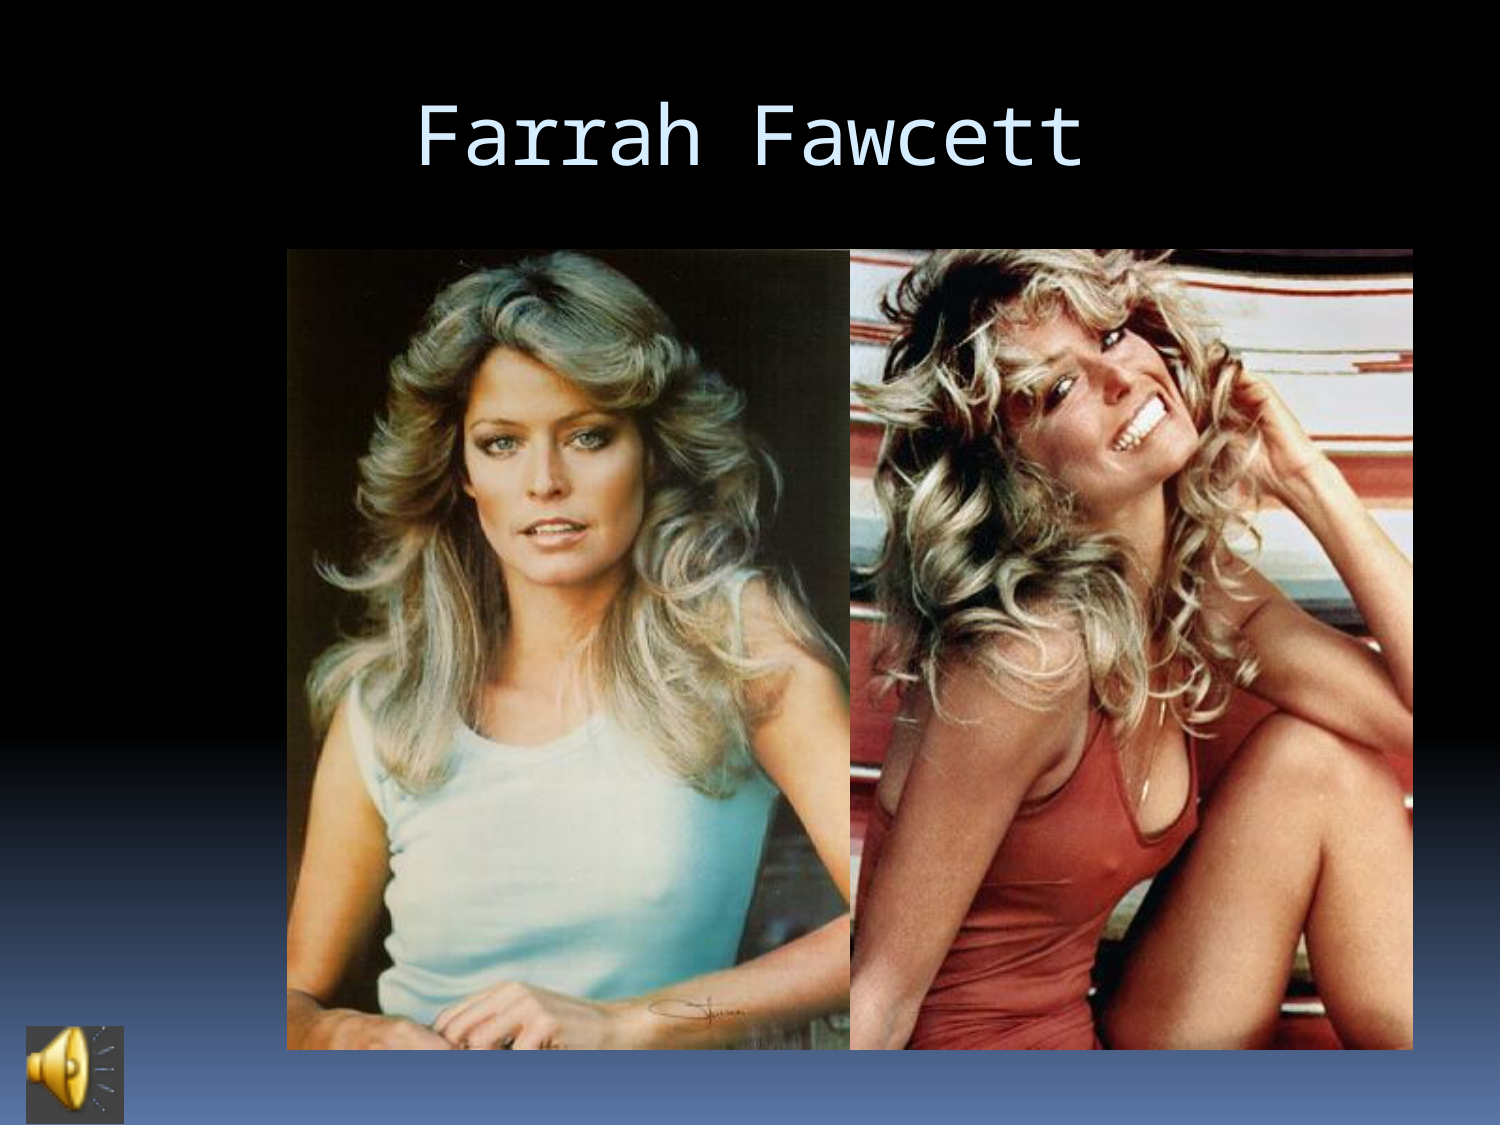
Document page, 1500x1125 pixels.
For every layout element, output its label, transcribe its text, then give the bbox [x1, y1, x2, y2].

picture [860, 249, 1413, 1051]
picture [287, 249, 851, 1051]
title Farrah Fawcett [399, 75, 1225, 225]
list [24, 1024, 126, 1125]
